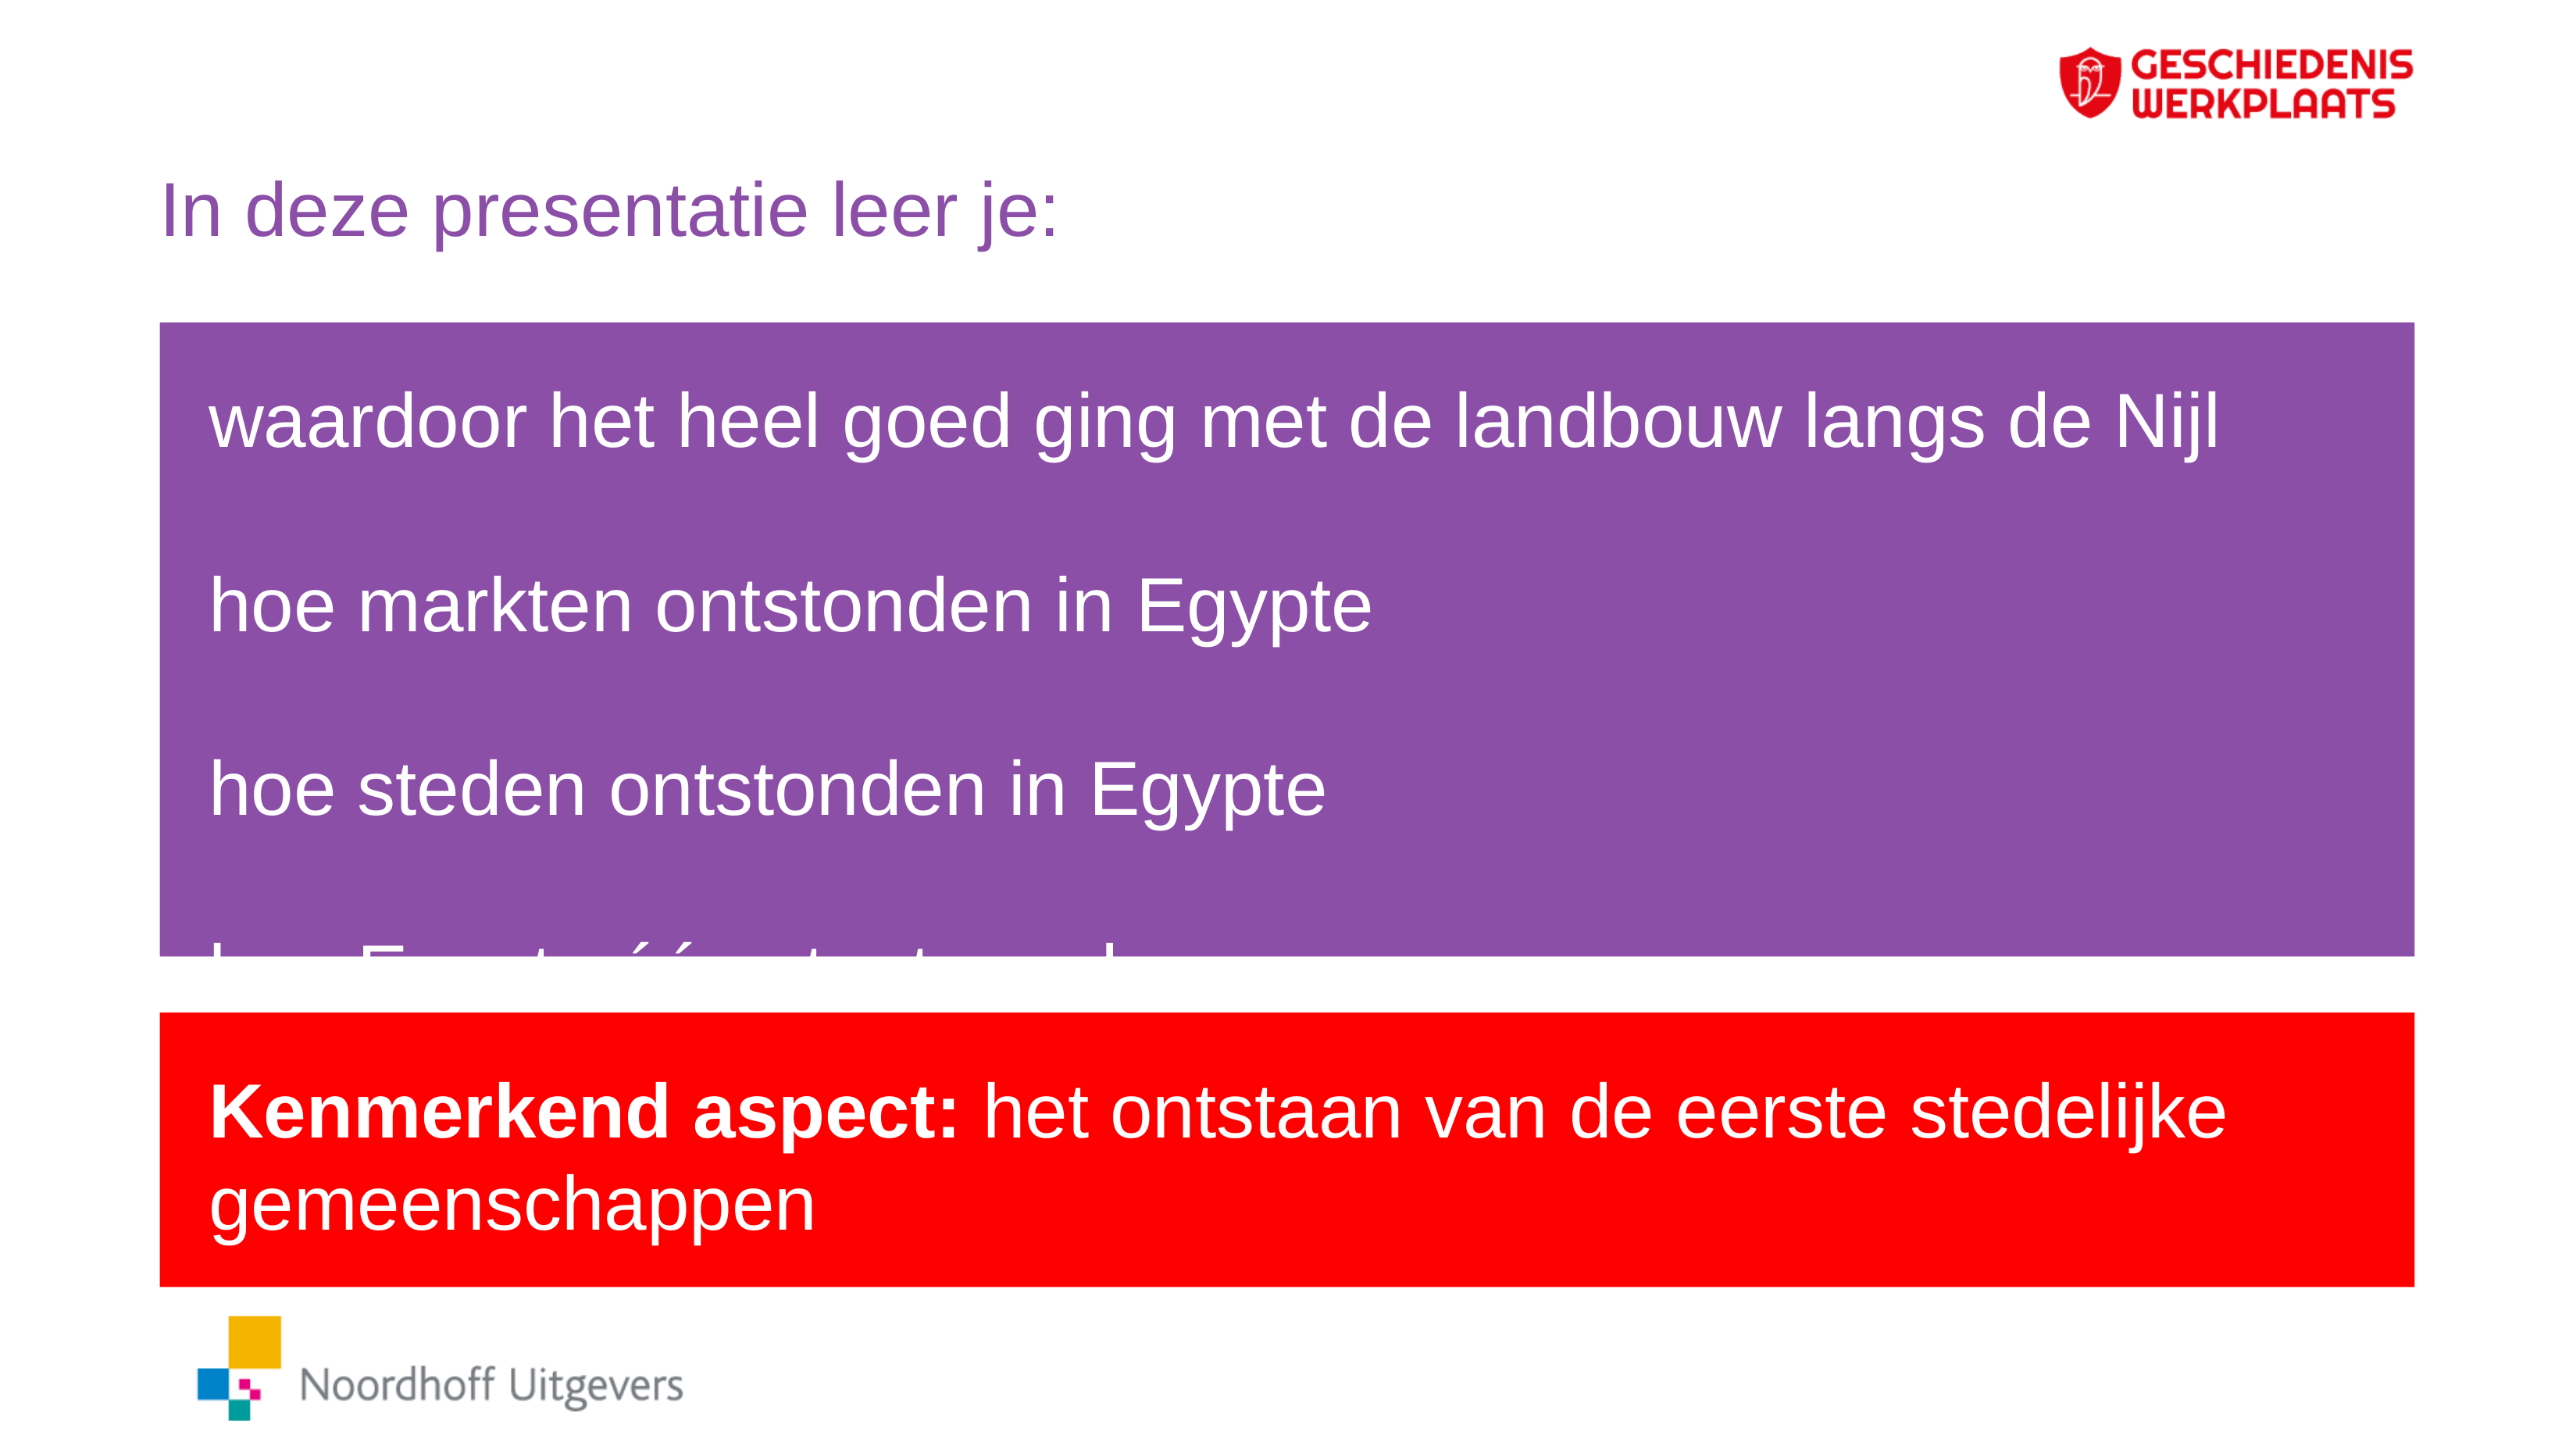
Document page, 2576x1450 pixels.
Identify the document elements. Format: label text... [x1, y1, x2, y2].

picture [159, 1288, 802, 1449]
list Kenmerkend aspect: het ontstaan van de eerste stedelijke gemeenschappen [159, 1012, 2415, 1288]
list waardoor het heel goed ging met de landbouw langs de Nijl hoe markten ontstonden in Egypte hoe steden ontstonden in Egypte hoe Egypte één staat werd [159, 322, 2415, 957]
picture [1610, 0, 2576, 161]
title In deze presentatie leer je: [159, 159, 2416, 266]
